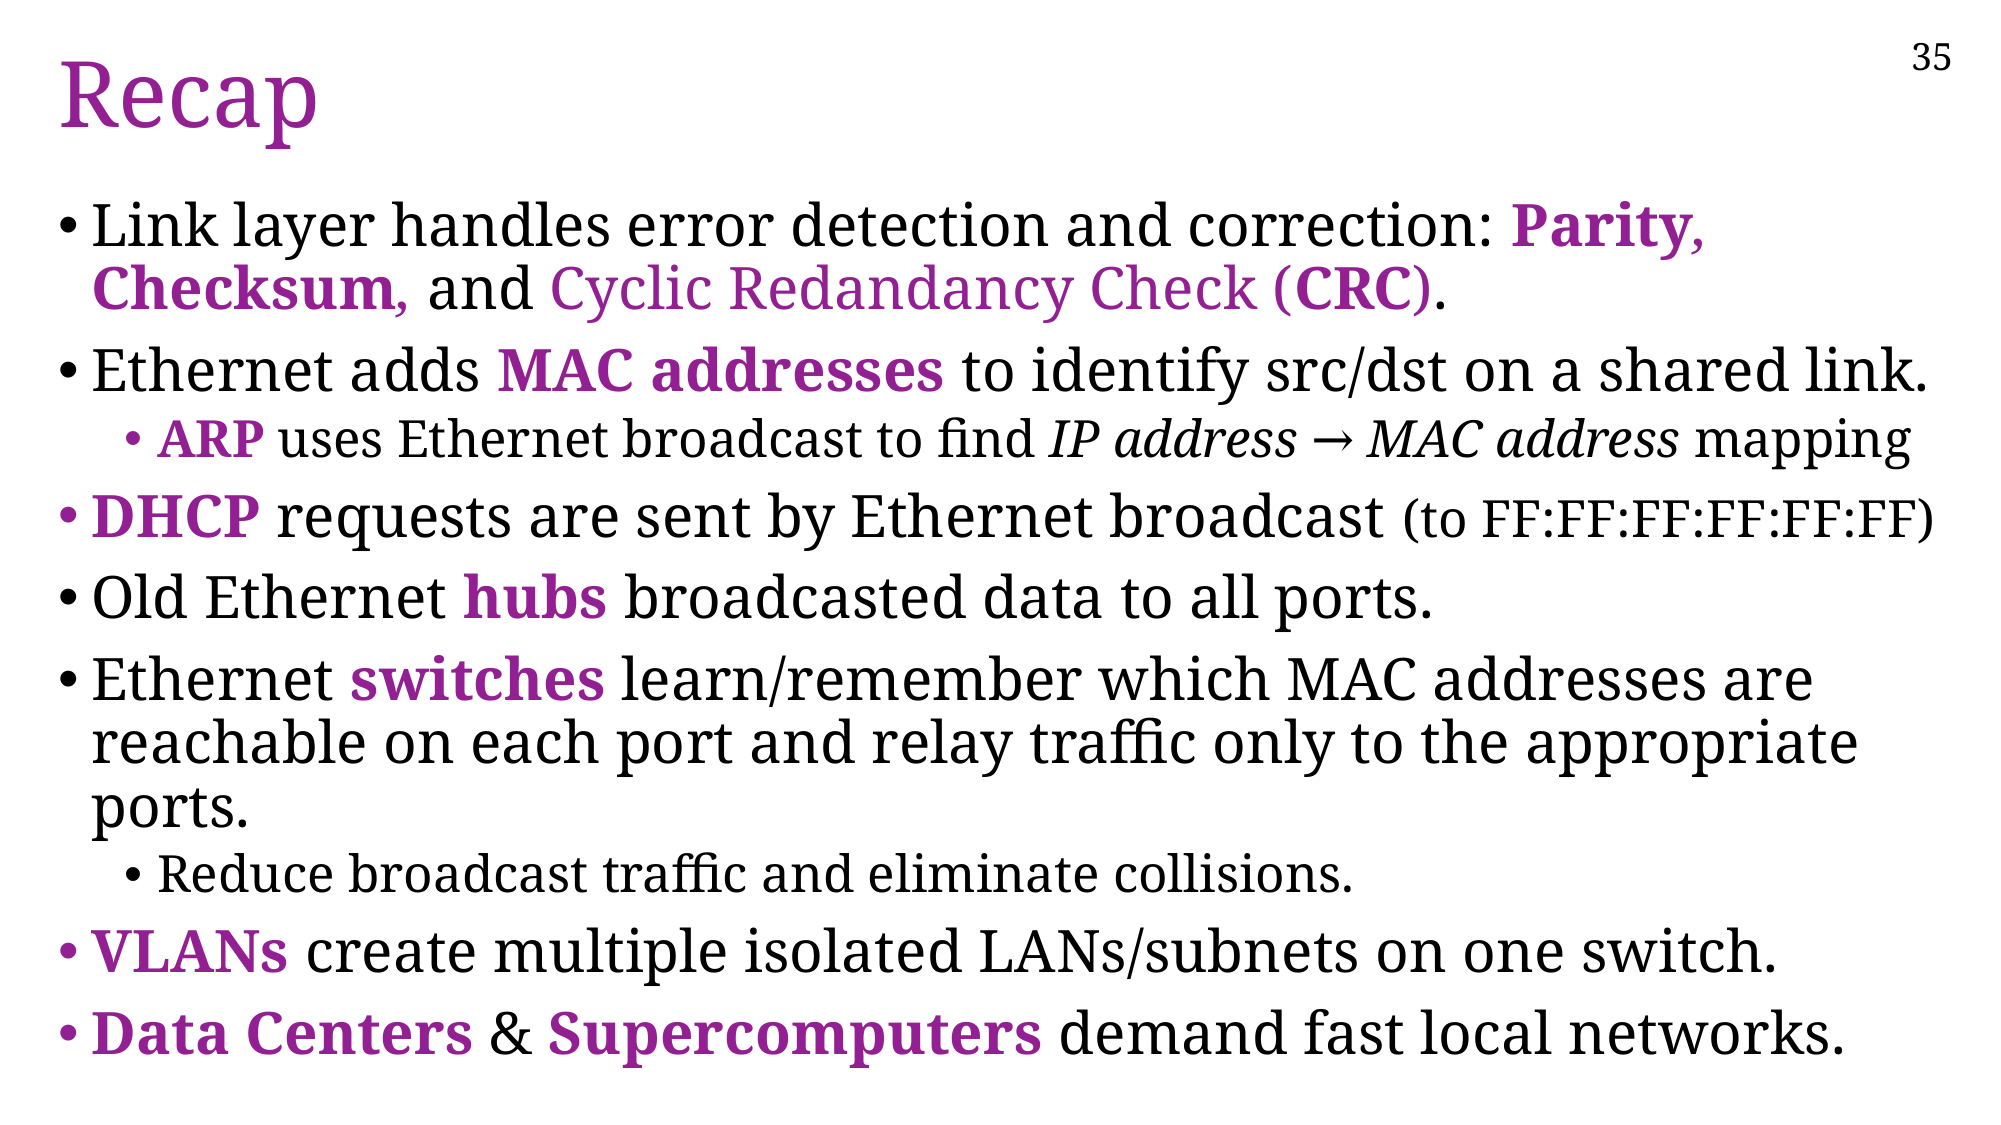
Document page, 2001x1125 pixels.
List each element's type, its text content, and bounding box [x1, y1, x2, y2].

list Link layer handles error detection and correction: Parity, Checksum, and Cyclic Redandancy Check (CRC). Ethernet adds MAC addresses to identify src/dst on a shared link. ARP uses Ethernet broadcast to find IP address → MAC address mapping DHCP requests are sent by Ethernet broadcast (to FF:FF:FF:FF:FF:FF) Old Ethernet hubs broadcasted data to all ports. Ethernet switches learn/remember which MAC addresses are reachable on each port and relay traffic only to the appropriate ports. Reduce broadcast traffic and eliminate collisions. VLANs create multiple isolated LANs/subnets on one switch. Data Centers & Supercomputers demand fast local networks. [43, 188, 1953, 1106]
title Recap [43, 25, 1953, 171]
